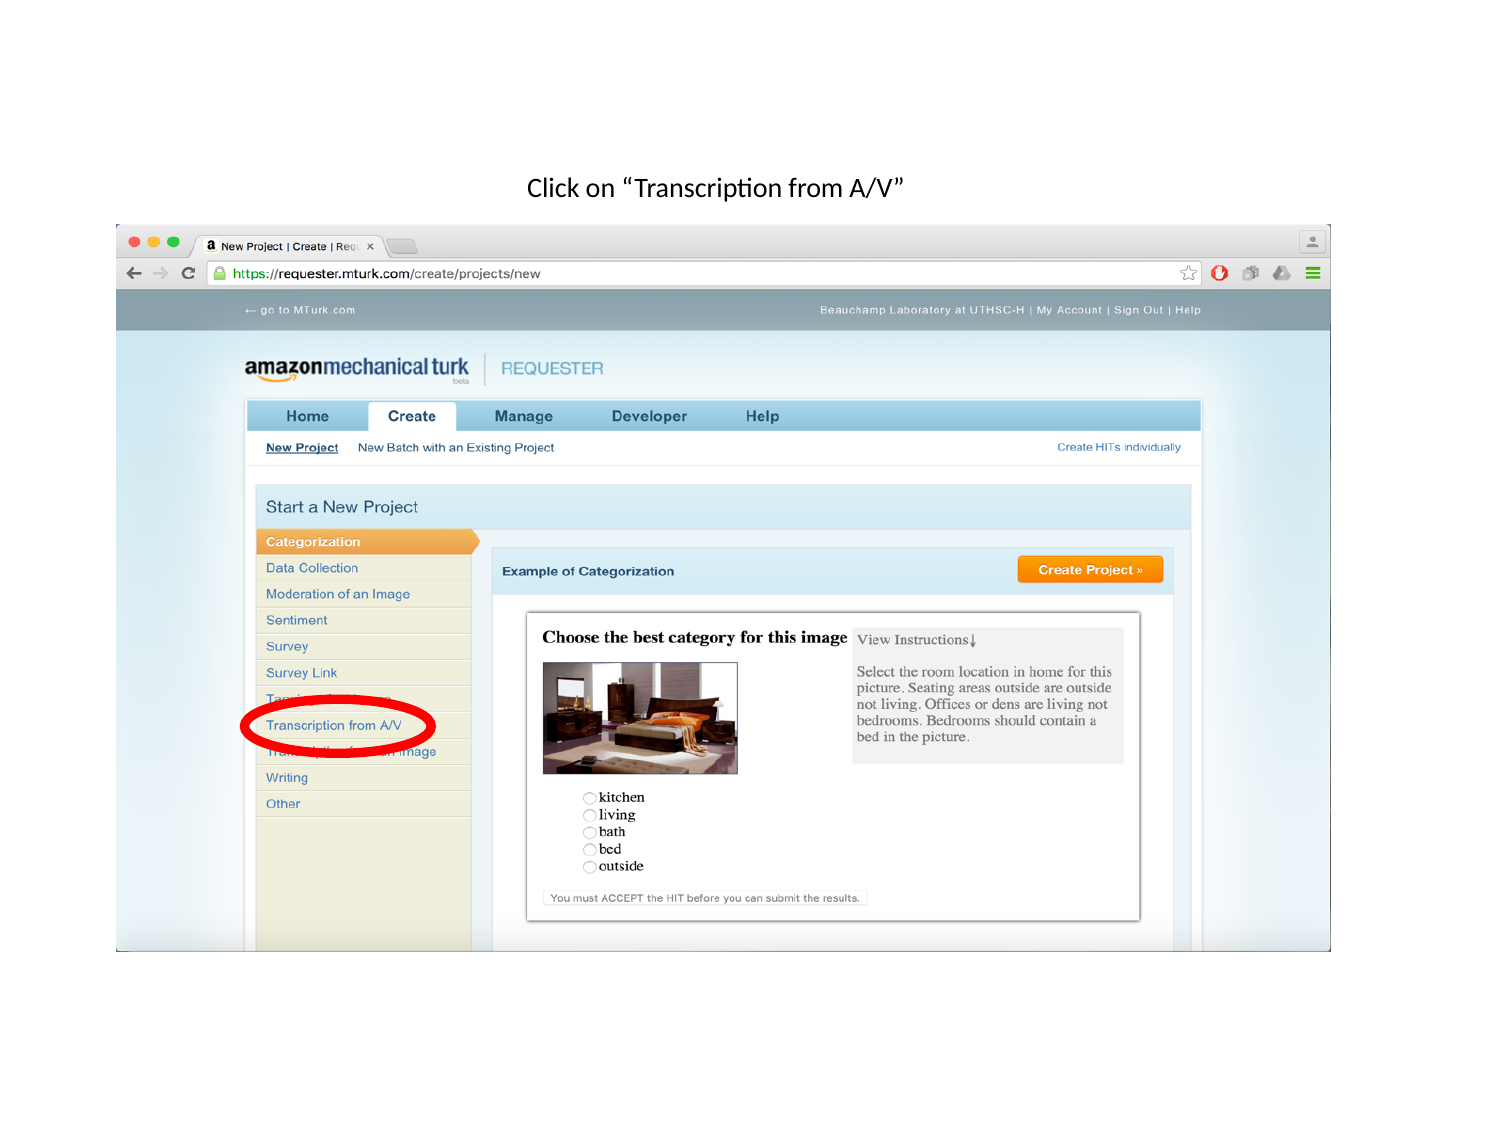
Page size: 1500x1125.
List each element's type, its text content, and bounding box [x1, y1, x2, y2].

picture [116, 224, 1331, 952]
text_box Click on “Transcription from A/V” [512, 161, 920, 224]
